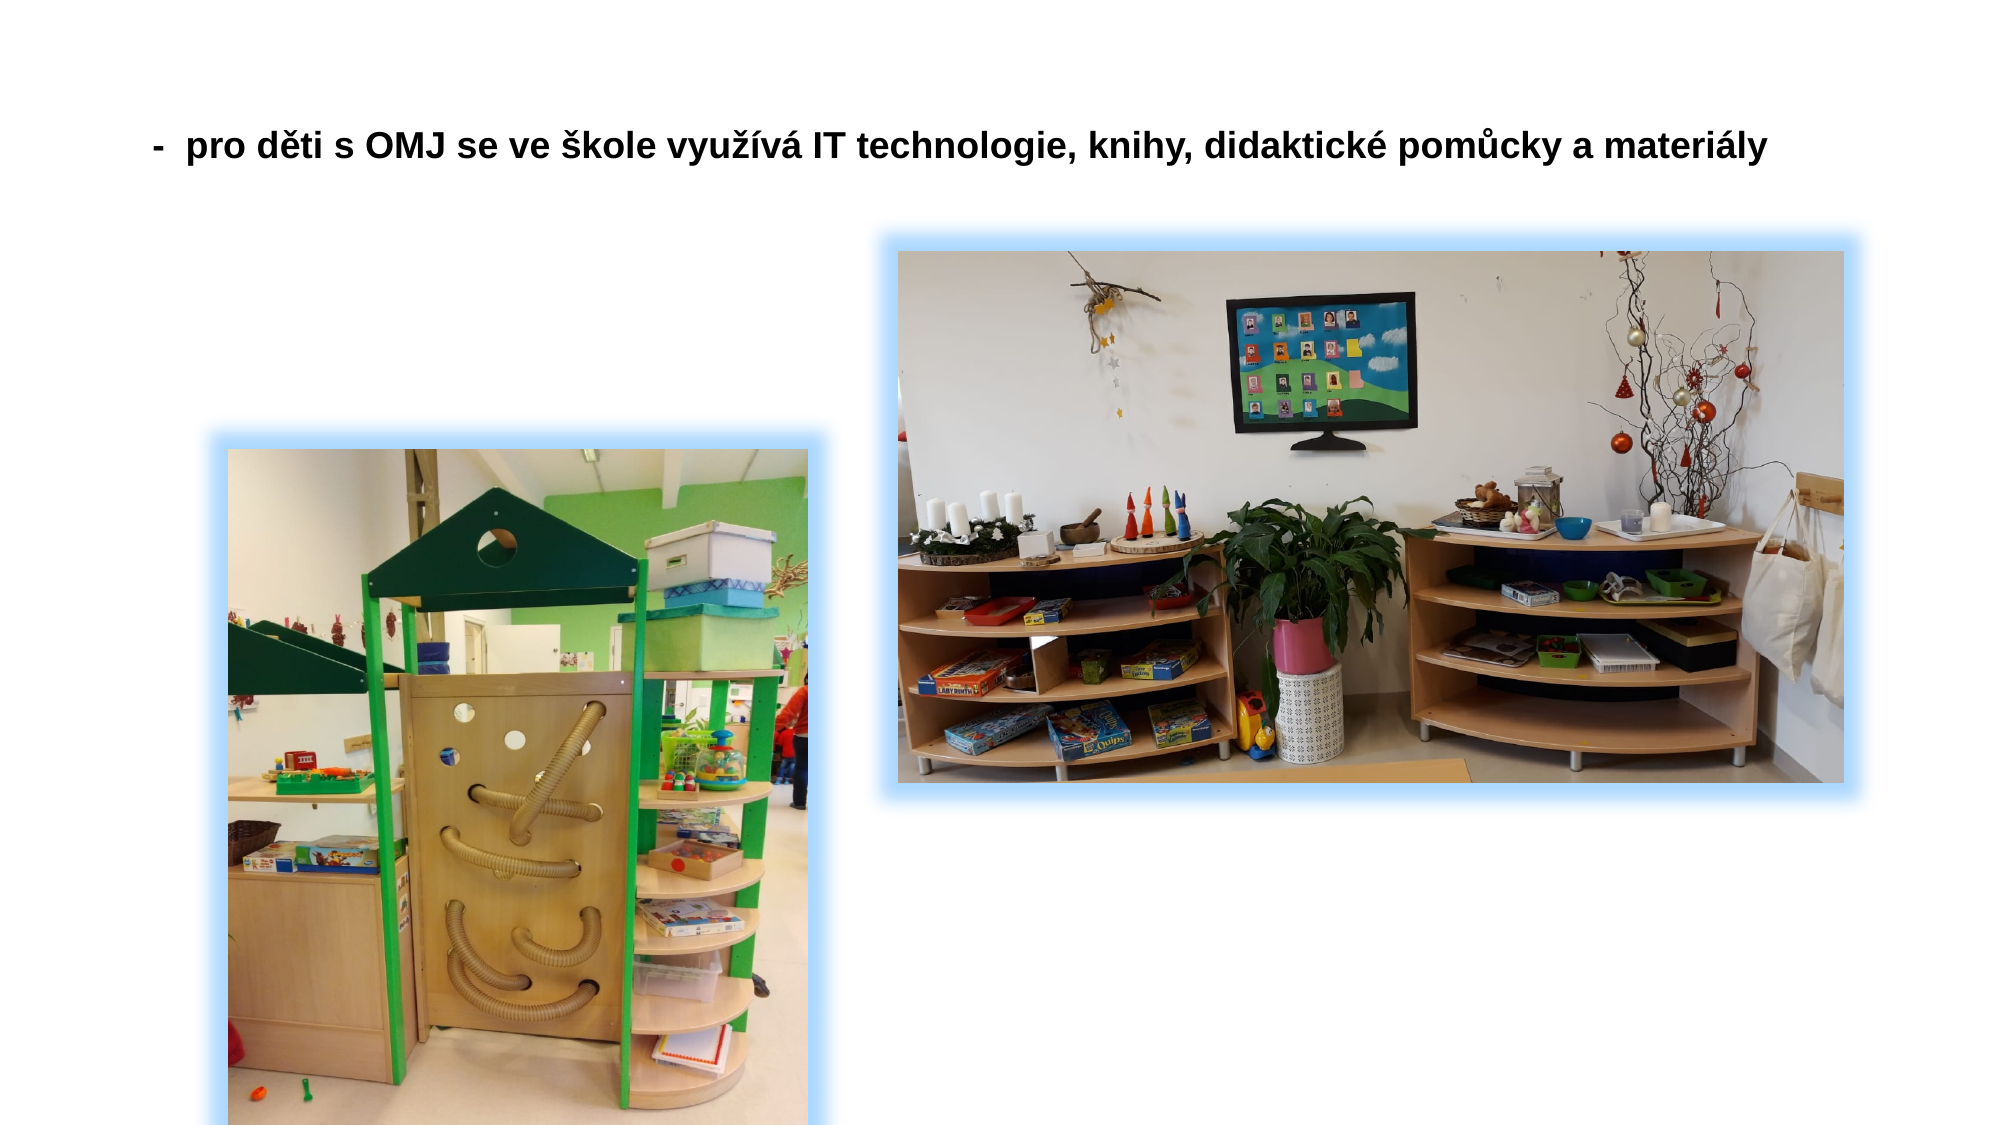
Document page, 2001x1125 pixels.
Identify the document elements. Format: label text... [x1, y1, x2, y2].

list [227, 449, 808, 1125]
title - pro děti s OMJ se ve škole využívá IT technologie, knihy, didaktické pomůcky a materiály [137, 59, 1863, 278]
picture [898, 251, 1844, 784]
